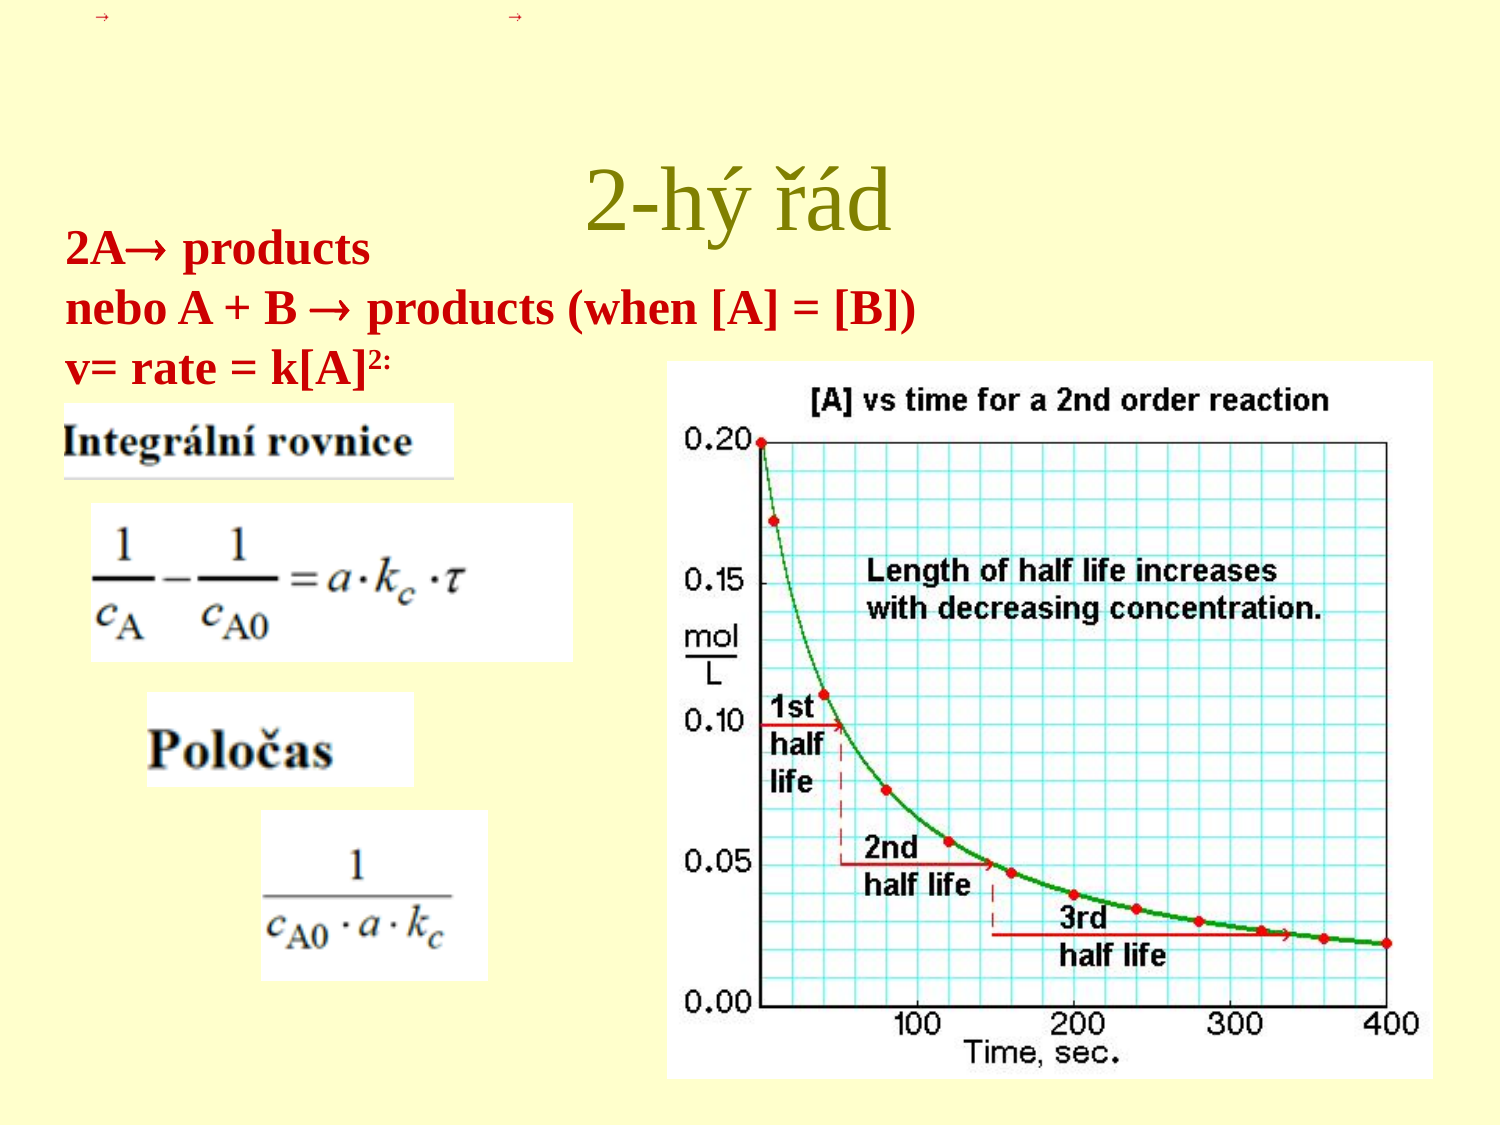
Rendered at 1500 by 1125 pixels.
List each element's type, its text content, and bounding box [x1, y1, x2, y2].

title 2-hý řád [112, 99, 1388, 288]
picture [261, 810, 488, 981]
picture [64, 403, 455, 480]
picture [666, 361, 1434, 1080]
text_box 2A products nebo A + B  products (when [A] = [B]) v= rate = k[A]2: [50, 207, 932, 402]
picture [88, 7, 118, 29]
picture [147, 692, 414, 788]
picture [91, 503, 573, 662]
picture [501, 7, 530, 29]
